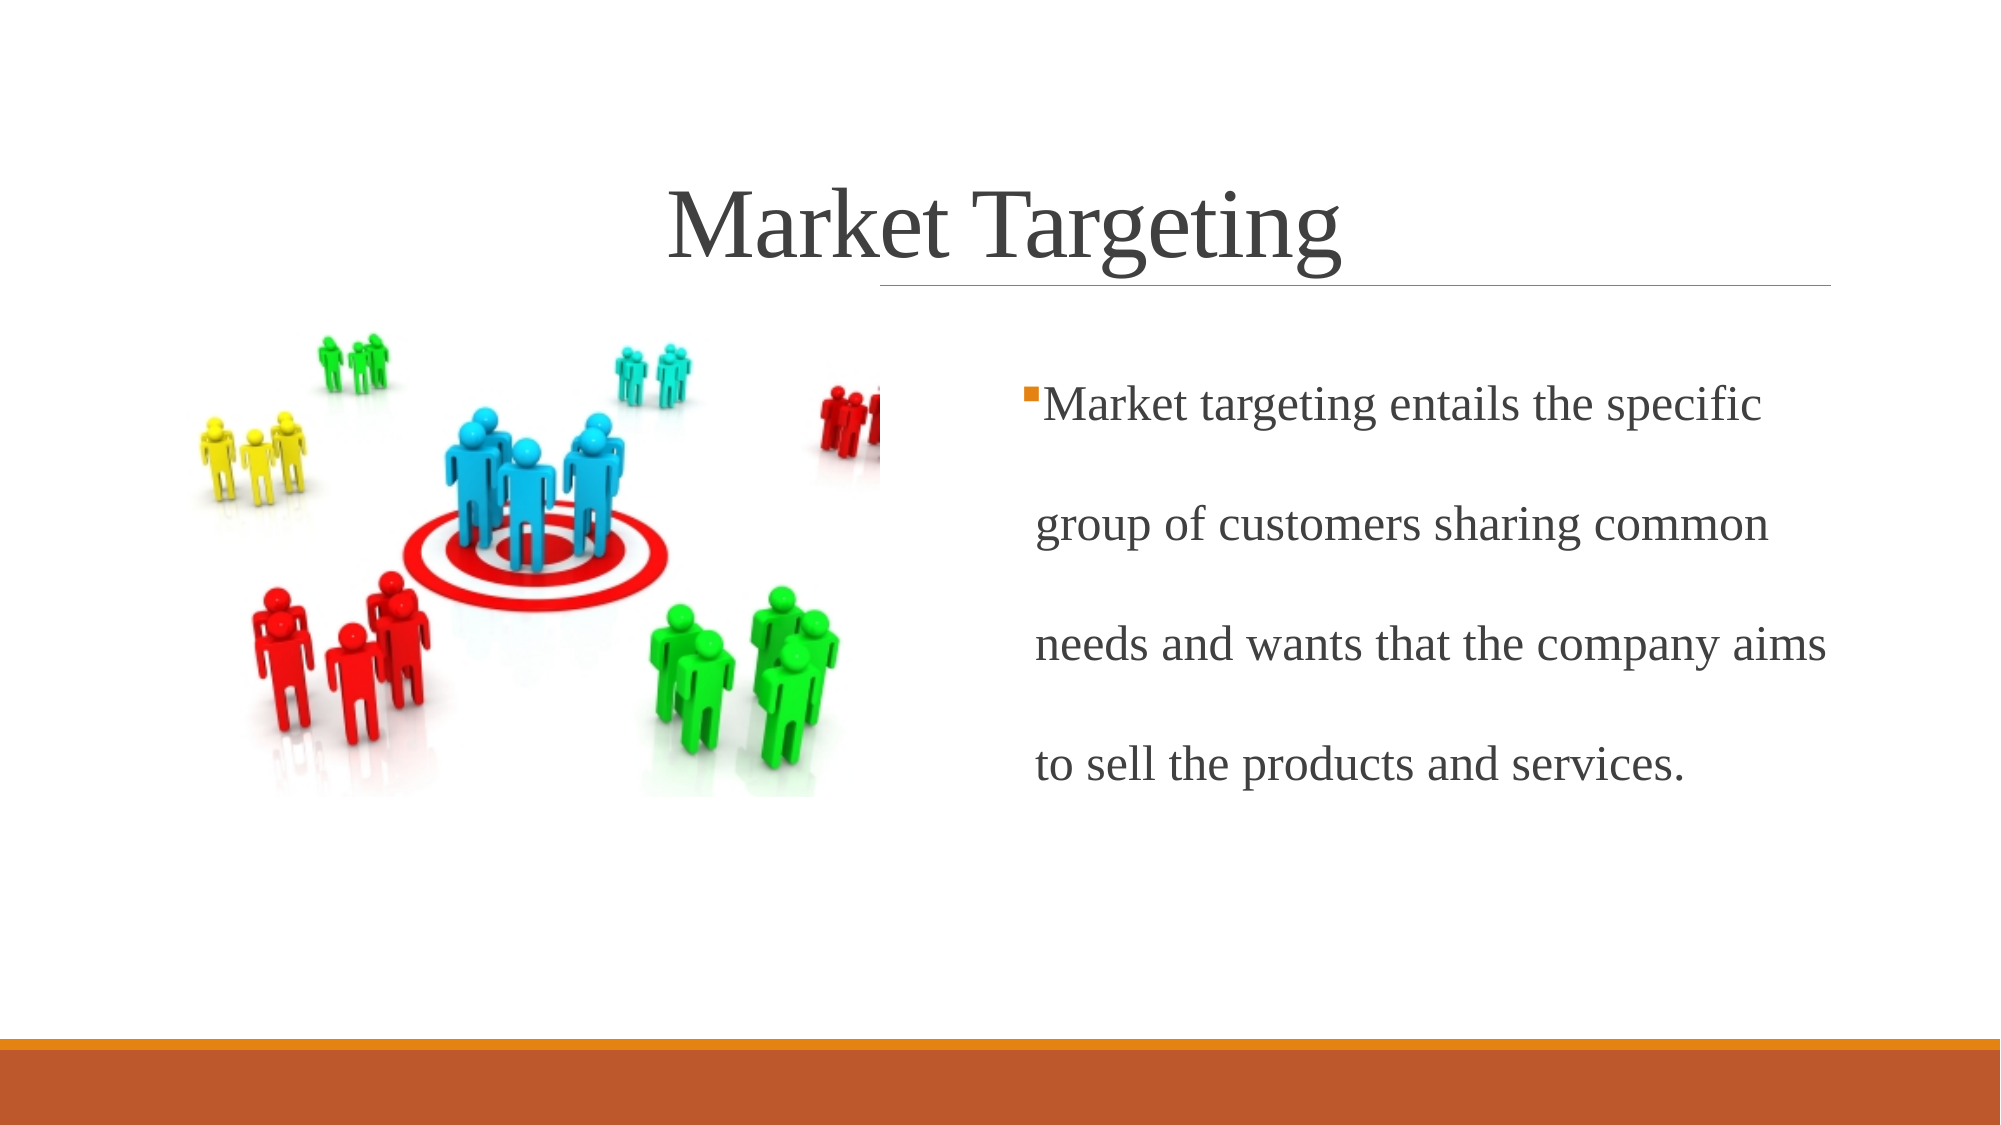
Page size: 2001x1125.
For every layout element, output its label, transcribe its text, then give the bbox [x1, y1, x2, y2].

title Market Targeting [180, 47, 1830, 285]
list Market targeting entails the specific group of customers sharing common needs and wants that the company aims to sell the products and services. [1020, 302, 1830, 963]
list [186, 276, 881, 798]
